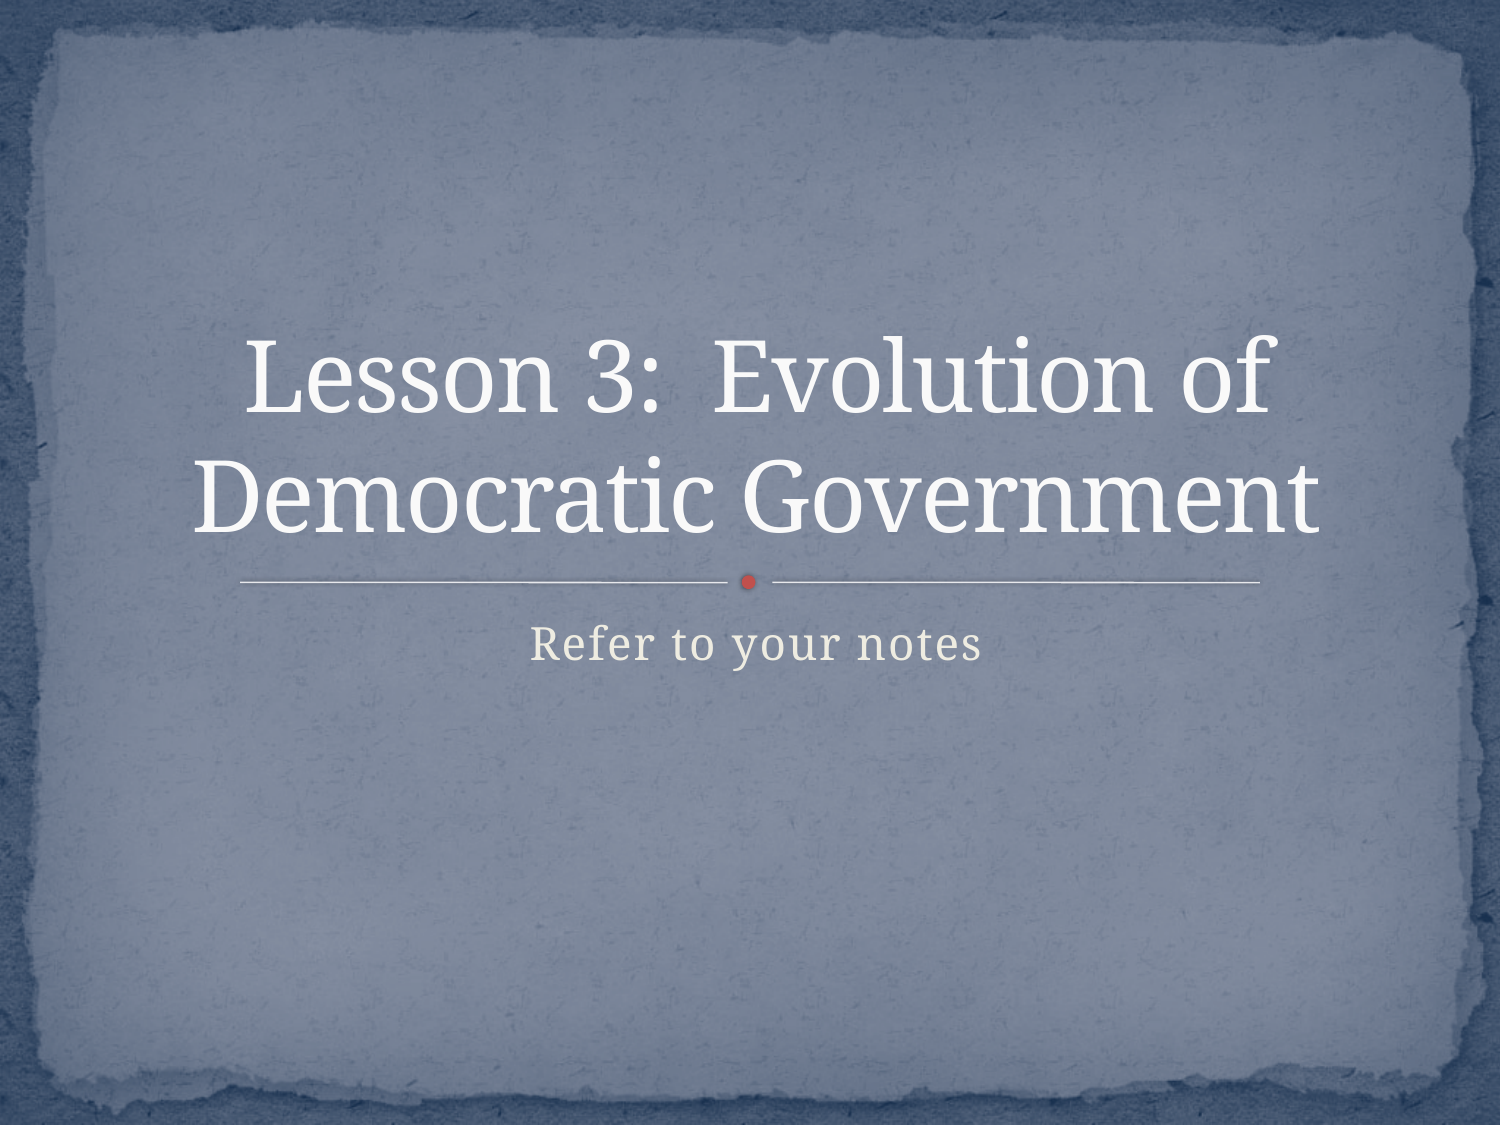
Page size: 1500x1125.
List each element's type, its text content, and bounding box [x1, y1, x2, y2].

title Lesson 3: Evolution of Democratic Government [74, 235, 1438, 561]
subtitle Refer to your notes [75, 606, 1438, 795]
